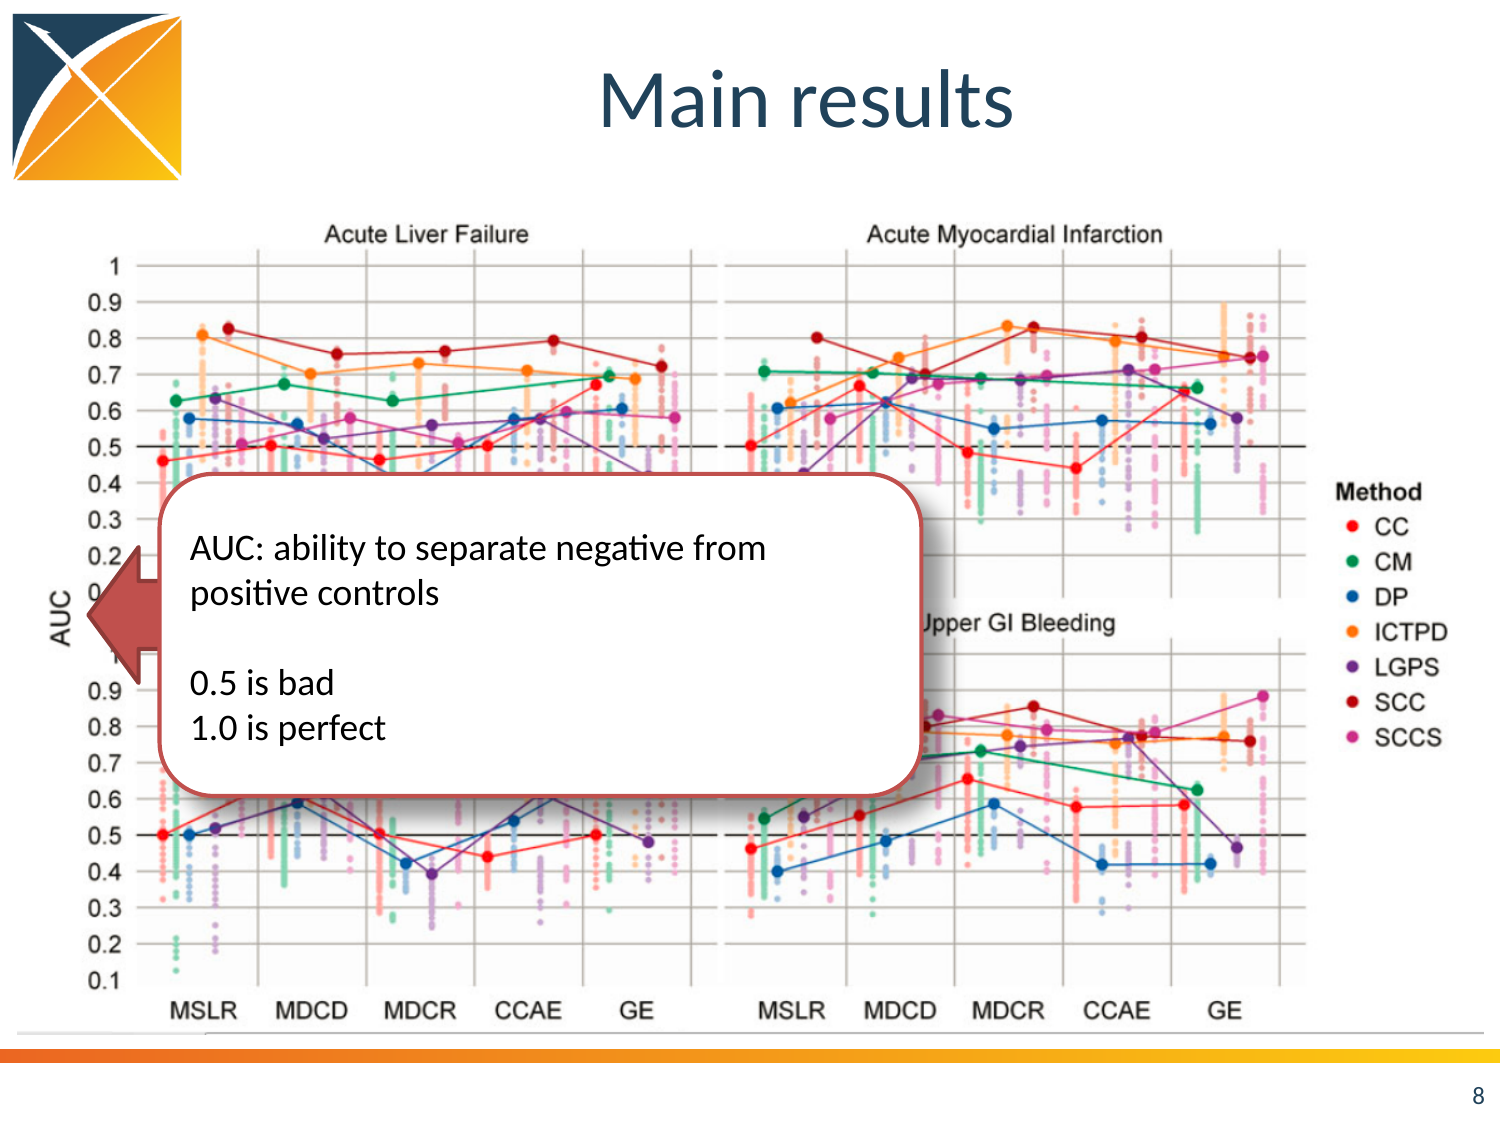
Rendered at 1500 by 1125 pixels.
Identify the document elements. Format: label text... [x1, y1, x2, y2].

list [17, 201, 1485, 1036]
title Main results [187, 24, 1425, 163]
slide_number 8 [1149, 1065, 1500, 1125]
picture [0, 0, 206, 200]
